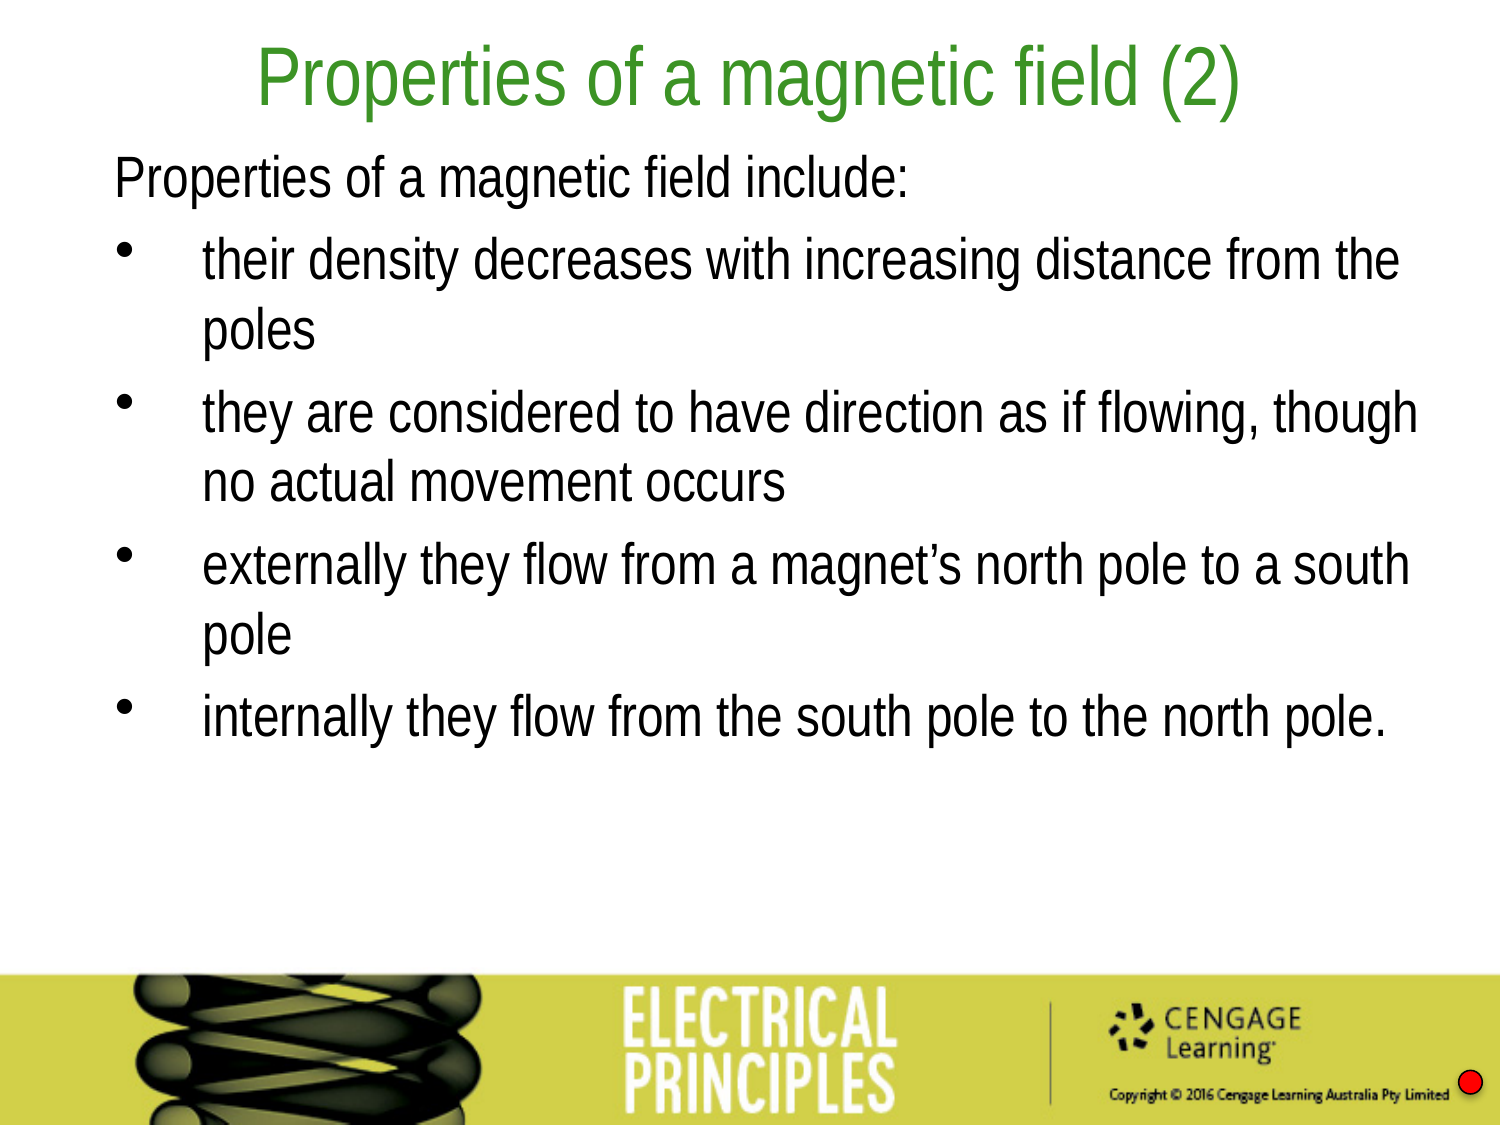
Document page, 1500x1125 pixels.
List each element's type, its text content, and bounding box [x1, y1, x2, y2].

text_box Properties of a magnetic field include: their density decreases with increasing distance from the poles they are considered to have direction as if flowing, though no actual movement occurs externally they flow from a magnet’s north pole to a south pole internally they flow from the south pole to the north pole. [100, 131, 1459, 756]
text_box [1457, 1069, 1484, 1095]
picture [0, 124, 1500, 1125]
title Properties of a magnetic field (2) [0, 0, 1500, 124]
